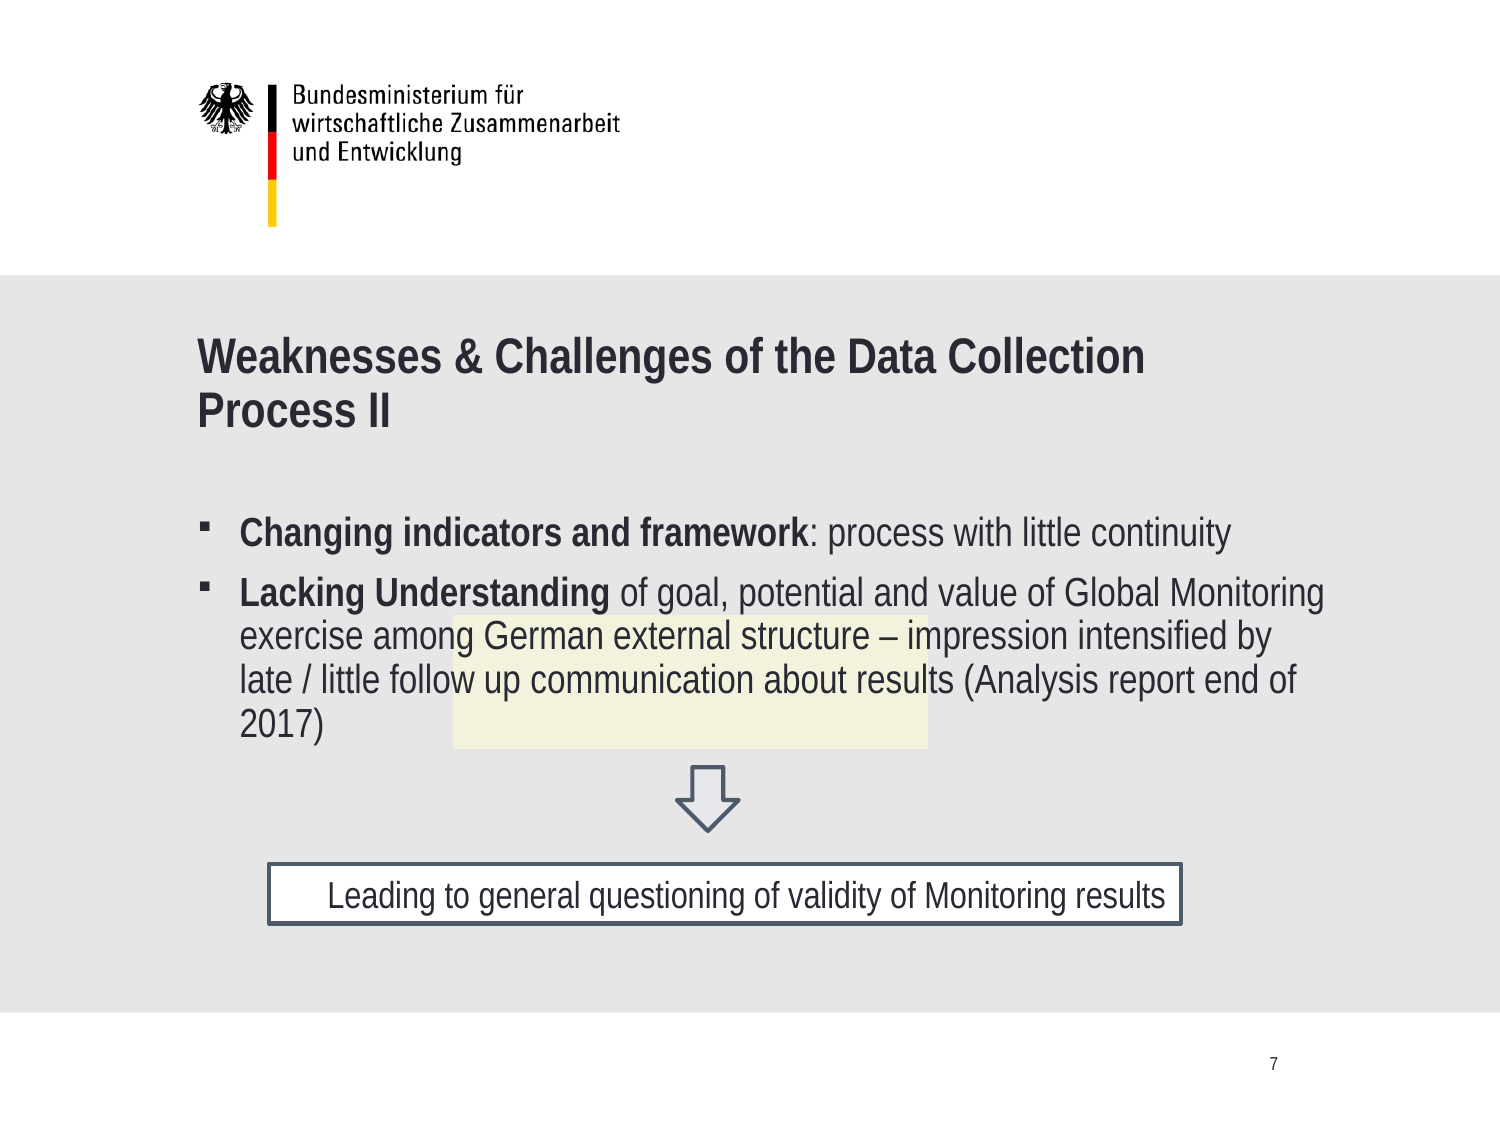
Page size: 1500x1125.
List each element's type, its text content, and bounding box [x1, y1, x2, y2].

picture [159, 37, 687, 274]
slide_number 7 [992, 1024, 1294, 1101]
text_box [669, 657, 781, 693]
title Weaknesses & Challenges of the Data Collection Process II [197, 330, 1288, 500]
list Changing indicators and framework: process with little continuity Lacking Understanding of goal, potential and value of Global Monitoring exercise among German external structure – impression intensified by late / little follow up communication about results (Analysis report end of 2017) [197, 510, 1350, 1011]
text_box Leading to general questioning of validity of Monitoring results [267, 862, 1183, 926]
text_box [674, 765, 741, 834]
